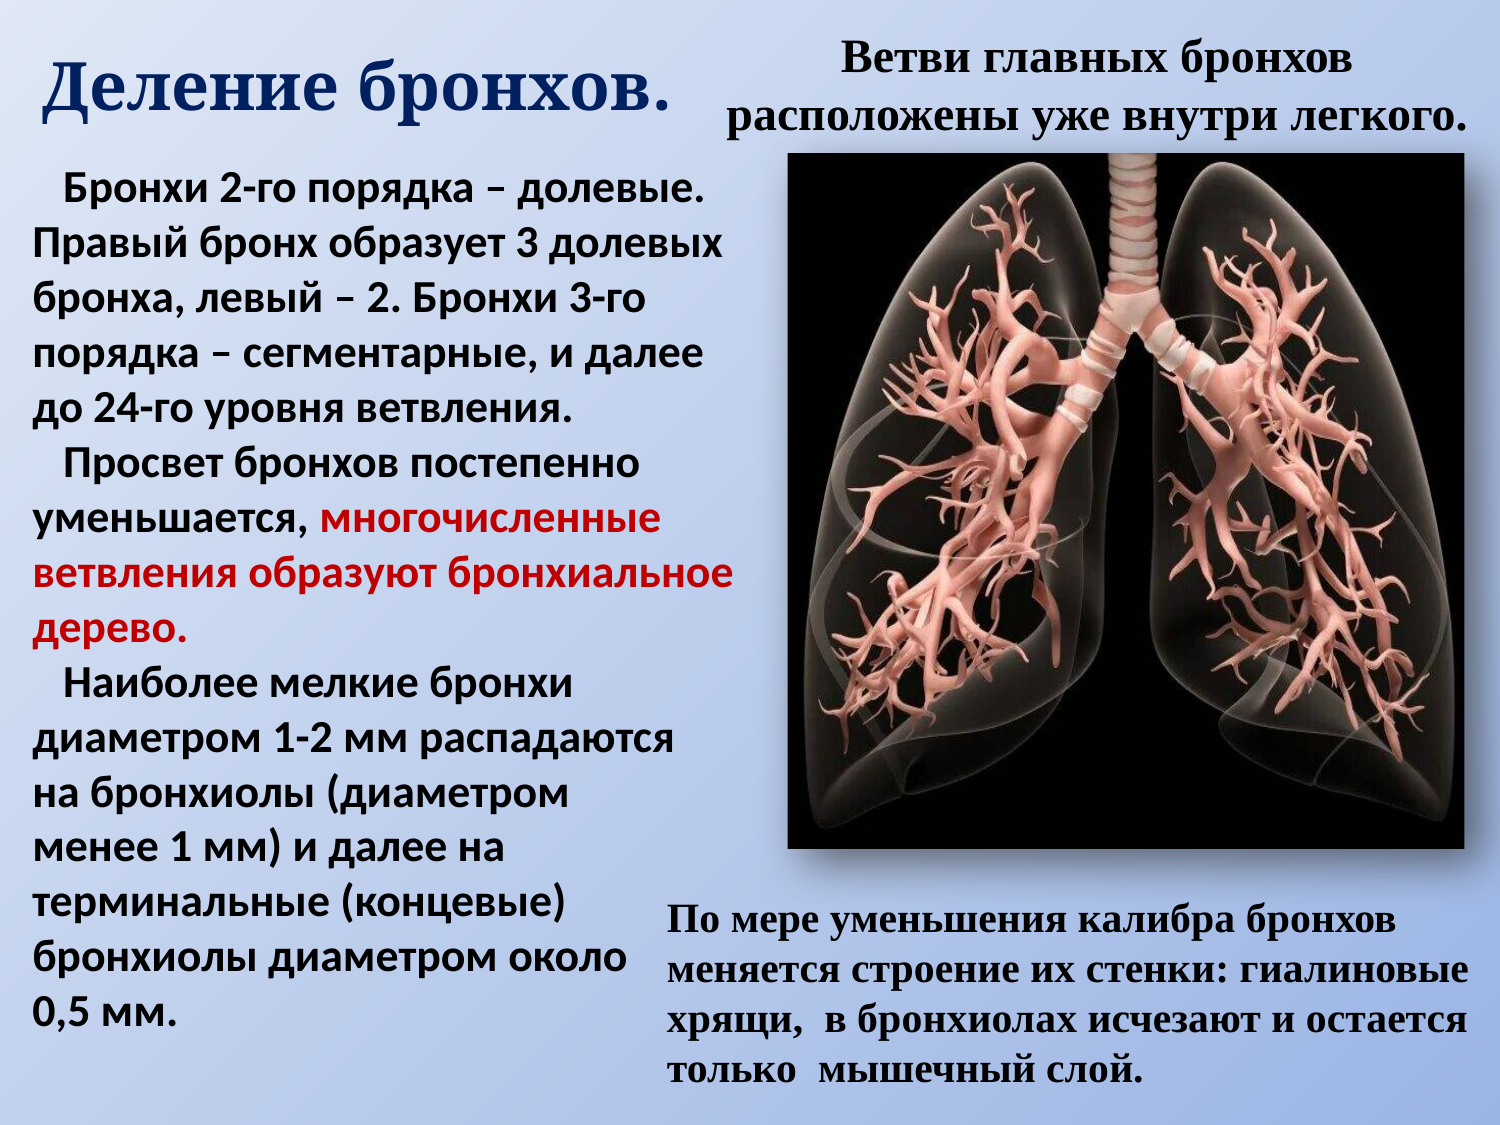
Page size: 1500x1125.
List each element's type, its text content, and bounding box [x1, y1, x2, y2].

title Деление бронхов. [0, 3, 715, 164]
text_box По мере уменьшения калибра бронхов меняется строение их стенки: гиалиновые хрящи, в бронхиолах исчезают и остается только мышечный слой. [652, 883, 1500, 1099]
text_box Бронхи 2-го порядка – долевые. Правый бронх образует 3 долевых бронха, левый – 2. Бронхи 3-го порядка – сегментарные, и далее до 24-го уровня ветвления. Просвет бронхов постепенно уменьшается, многочисленные ветвления образуют бронхиальное дерево. Наиболее мелкие бронхи диаметром 1-2 мм распадаются на бронхиолы (диаметром менее 1 мм) и далее на терминальные (концевые) бронхиолы диаметром около 0,5 мм. [17, 148, 768, 1044]
picture [787, 153, 1465, 849]
text_box Ветви главных бронхов расположены уже внутри легкого. [691, 17, 1500, 148]
